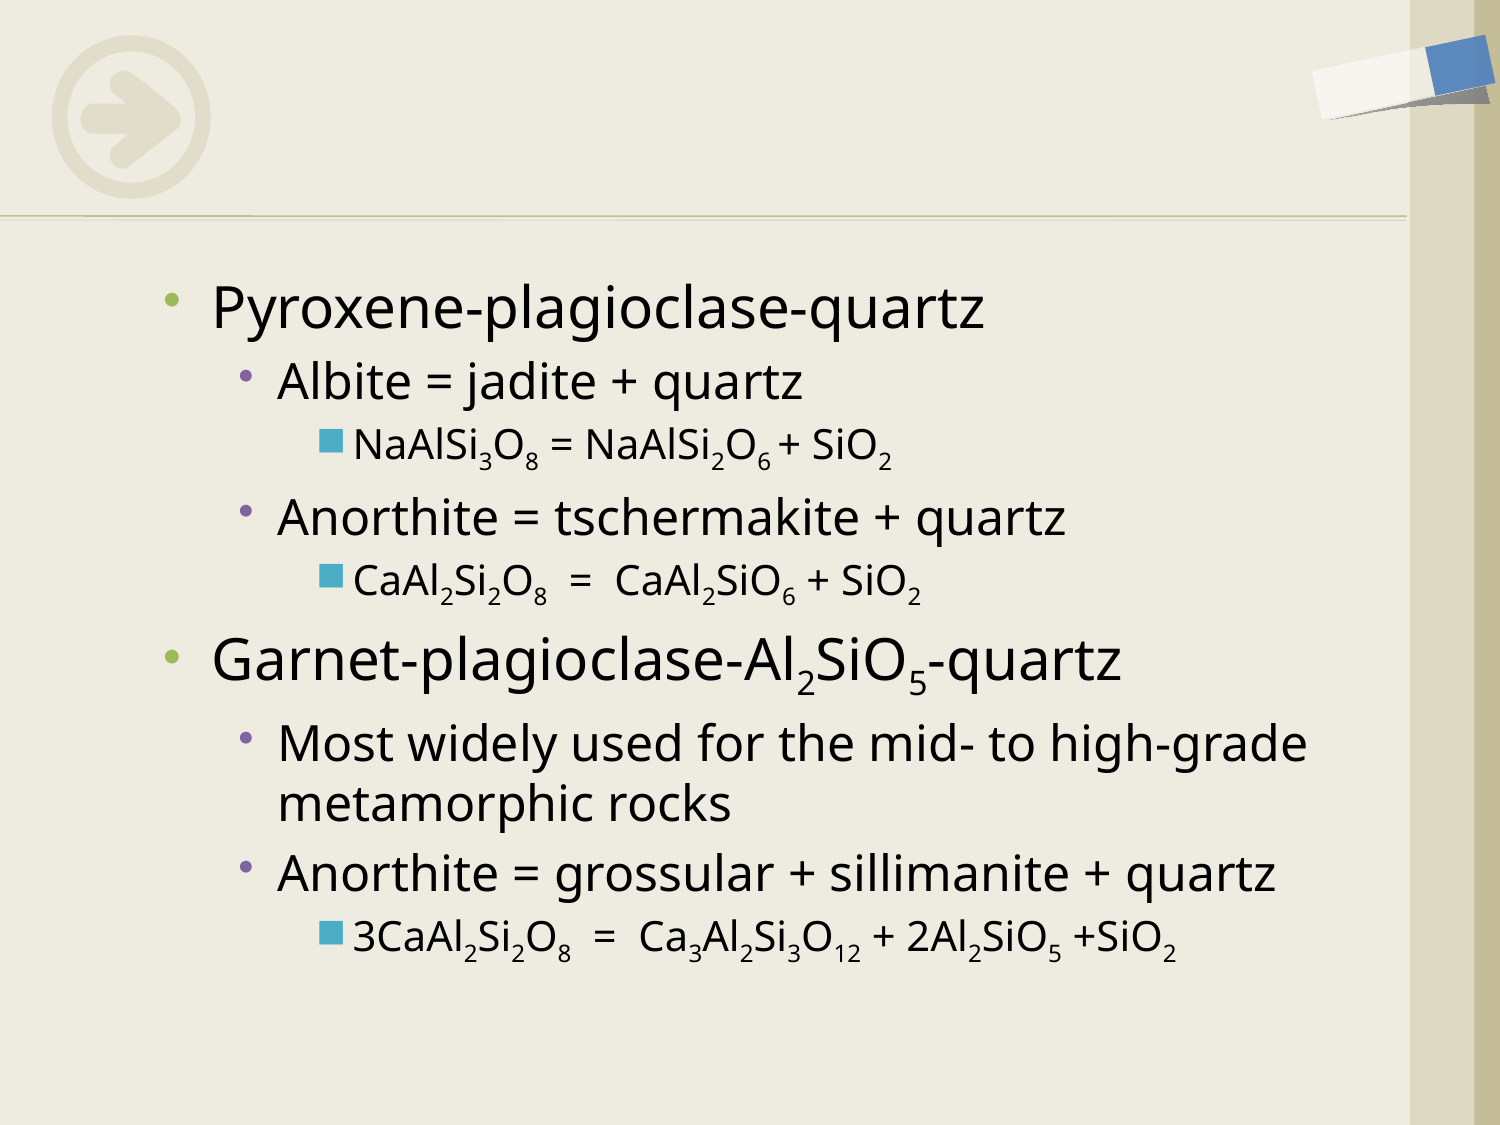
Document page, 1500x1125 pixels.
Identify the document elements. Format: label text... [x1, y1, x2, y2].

list Pyroxene-plagioclase-quartz Albite = jadite + quartz NaAlSi3O8 = NaAlSi2O6 + SiO2 Anorthite = tschermakite + quartz CaAl2Si2O8 = CaAl2SiO6 + SiO2 Garnet-plagioclase-Al2SiO5-quartz Most widely used for the mid- to high-grade metamorphic rocks Anorthite = grossular + sillimanite + quartz 3CaAl2Si2O8 = Ca3Al2Si3O12 + 2Al2SiO5 +SiO2 [75, 262, 1406, 1005]
